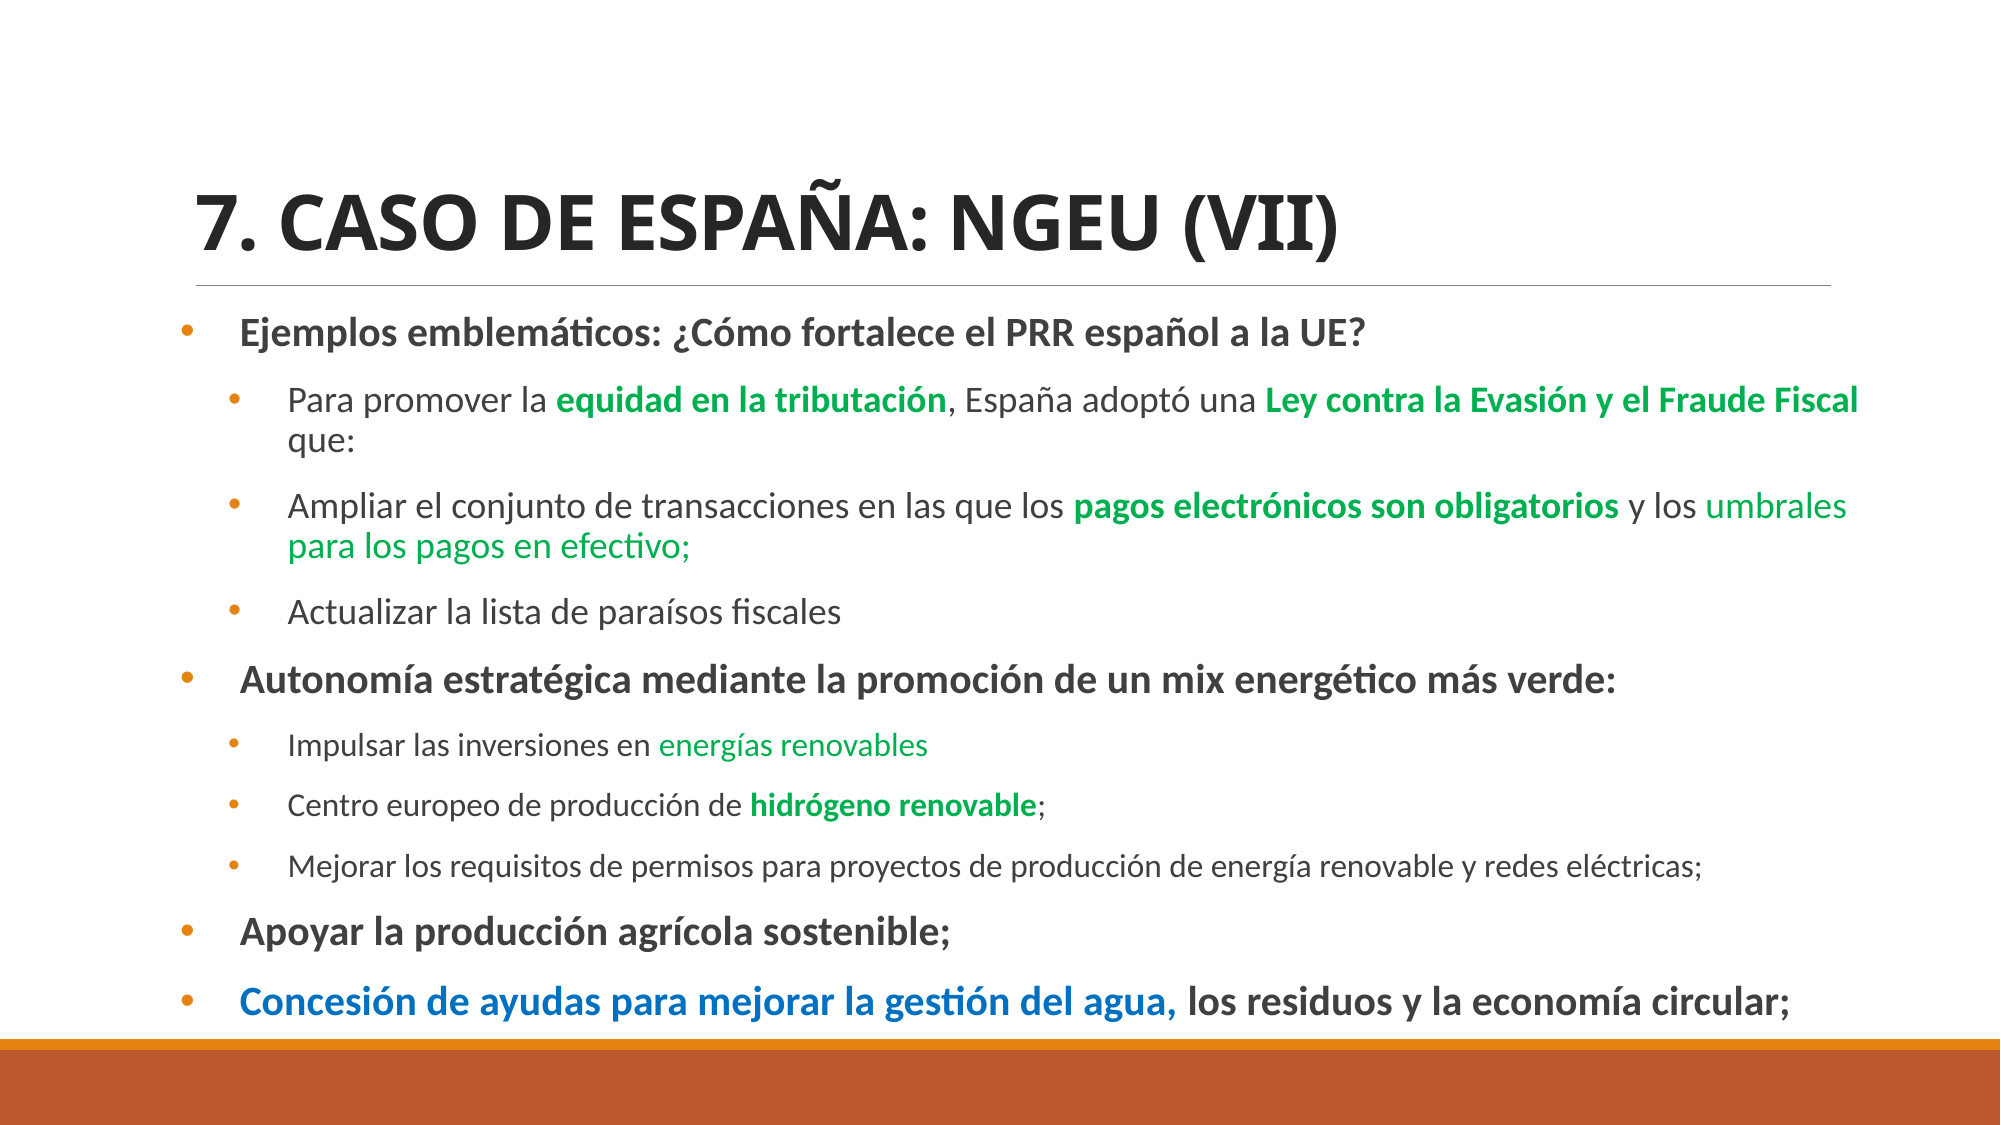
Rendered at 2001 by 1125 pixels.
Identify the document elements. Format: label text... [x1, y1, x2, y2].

text_box 7. CASO DE ESPAÑA: NGEU (VII) [180, 157, 1840, 274]
text_box Ejemplos emblemáticos: ¿Cómo fortalece el PRR español a la UE? Para promover la equidad en la tributación, España adoptó una Ley contra la Evasión y el Fraude Fiscal que: Ampliar el conjunto de transacciones en las que los pagos electrónicos son obligatorios y los umbrales para los pagos en efectivo; Actualizar la lista de paraísos fiscales Autonomía estratégica mediante la promoción de un mix energético más verde: Impulsar las inversiones en energías renovables Centro europeo de producción de hidrógeno renovable; Mejorar los requisitos de permisos para proyectos de producción de energía renovable y redes eléctricas; Apoyar la producción agrícola sostenible; Concesión de ayudas para mejorar la gestión del agua, los residuos y la economía circular; [180, 302, 1898, 1064]
